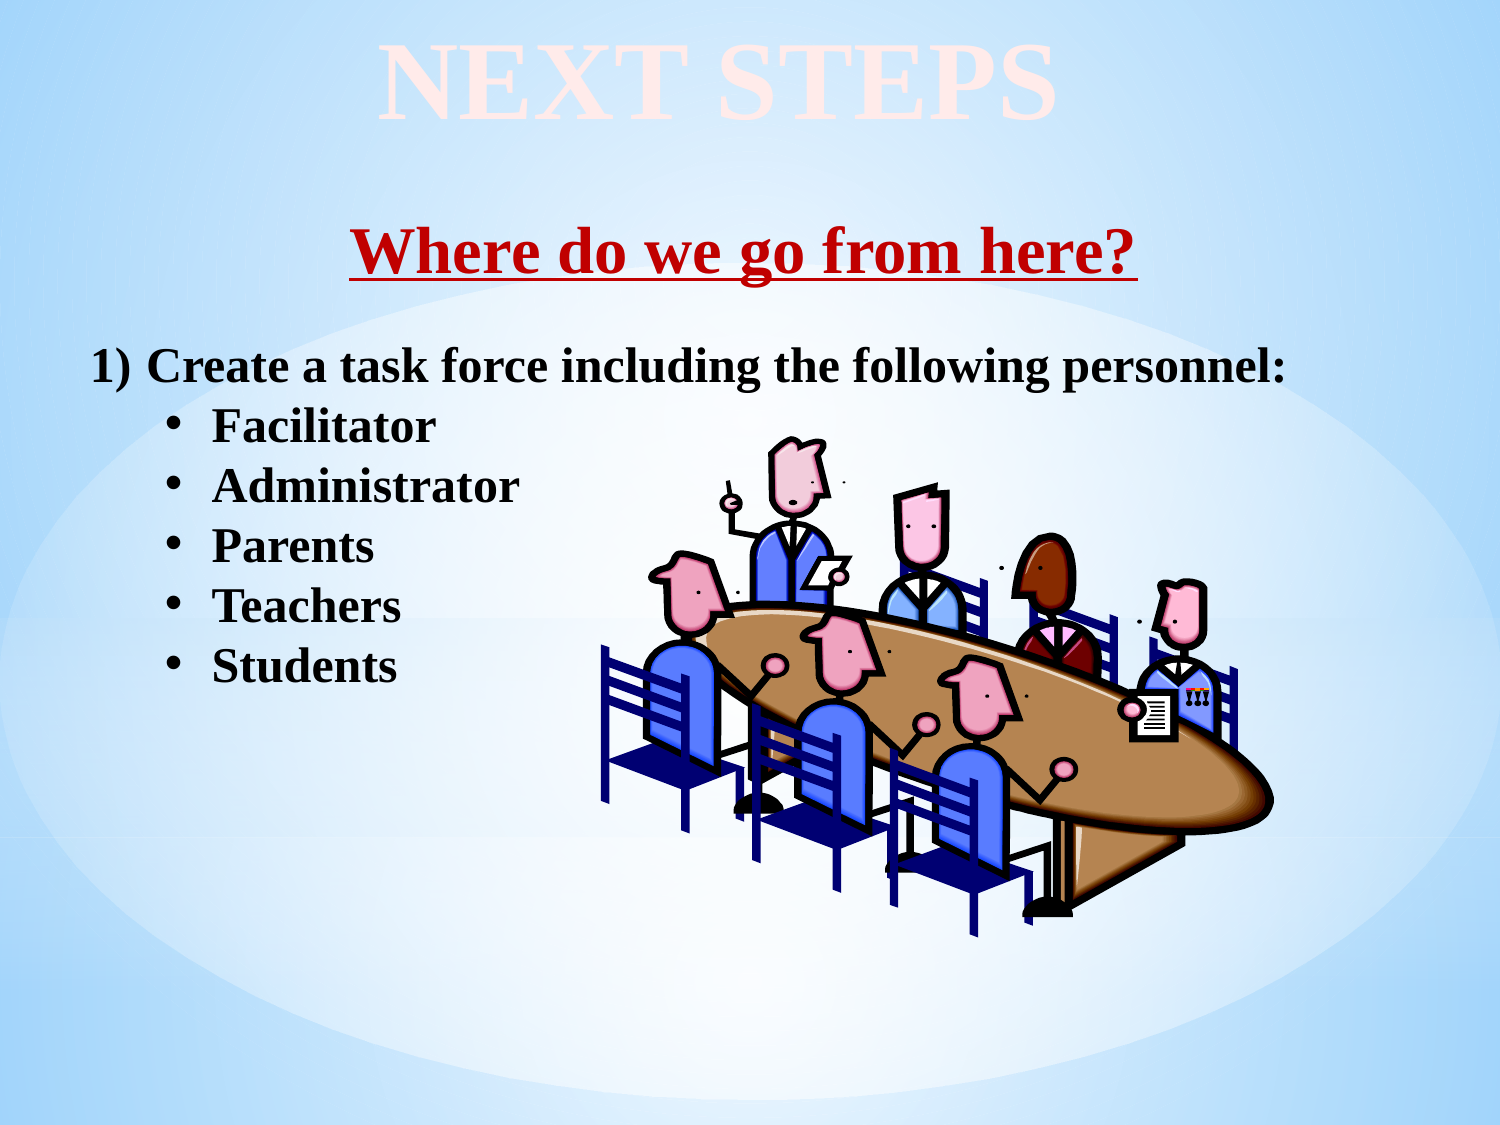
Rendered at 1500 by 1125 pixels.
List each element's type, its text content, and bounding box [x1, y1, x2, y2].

picture [600, 434, 1276, 938]
text_box Create a task force including the following personnel: Facilitator Administrator Parents Teachers Students [75, 324, 1450, 805]
text_box Where do we go from here? [125, 199, 1363, 295]
text_box NEXT STEPS [74, 0, 1363, 150]
